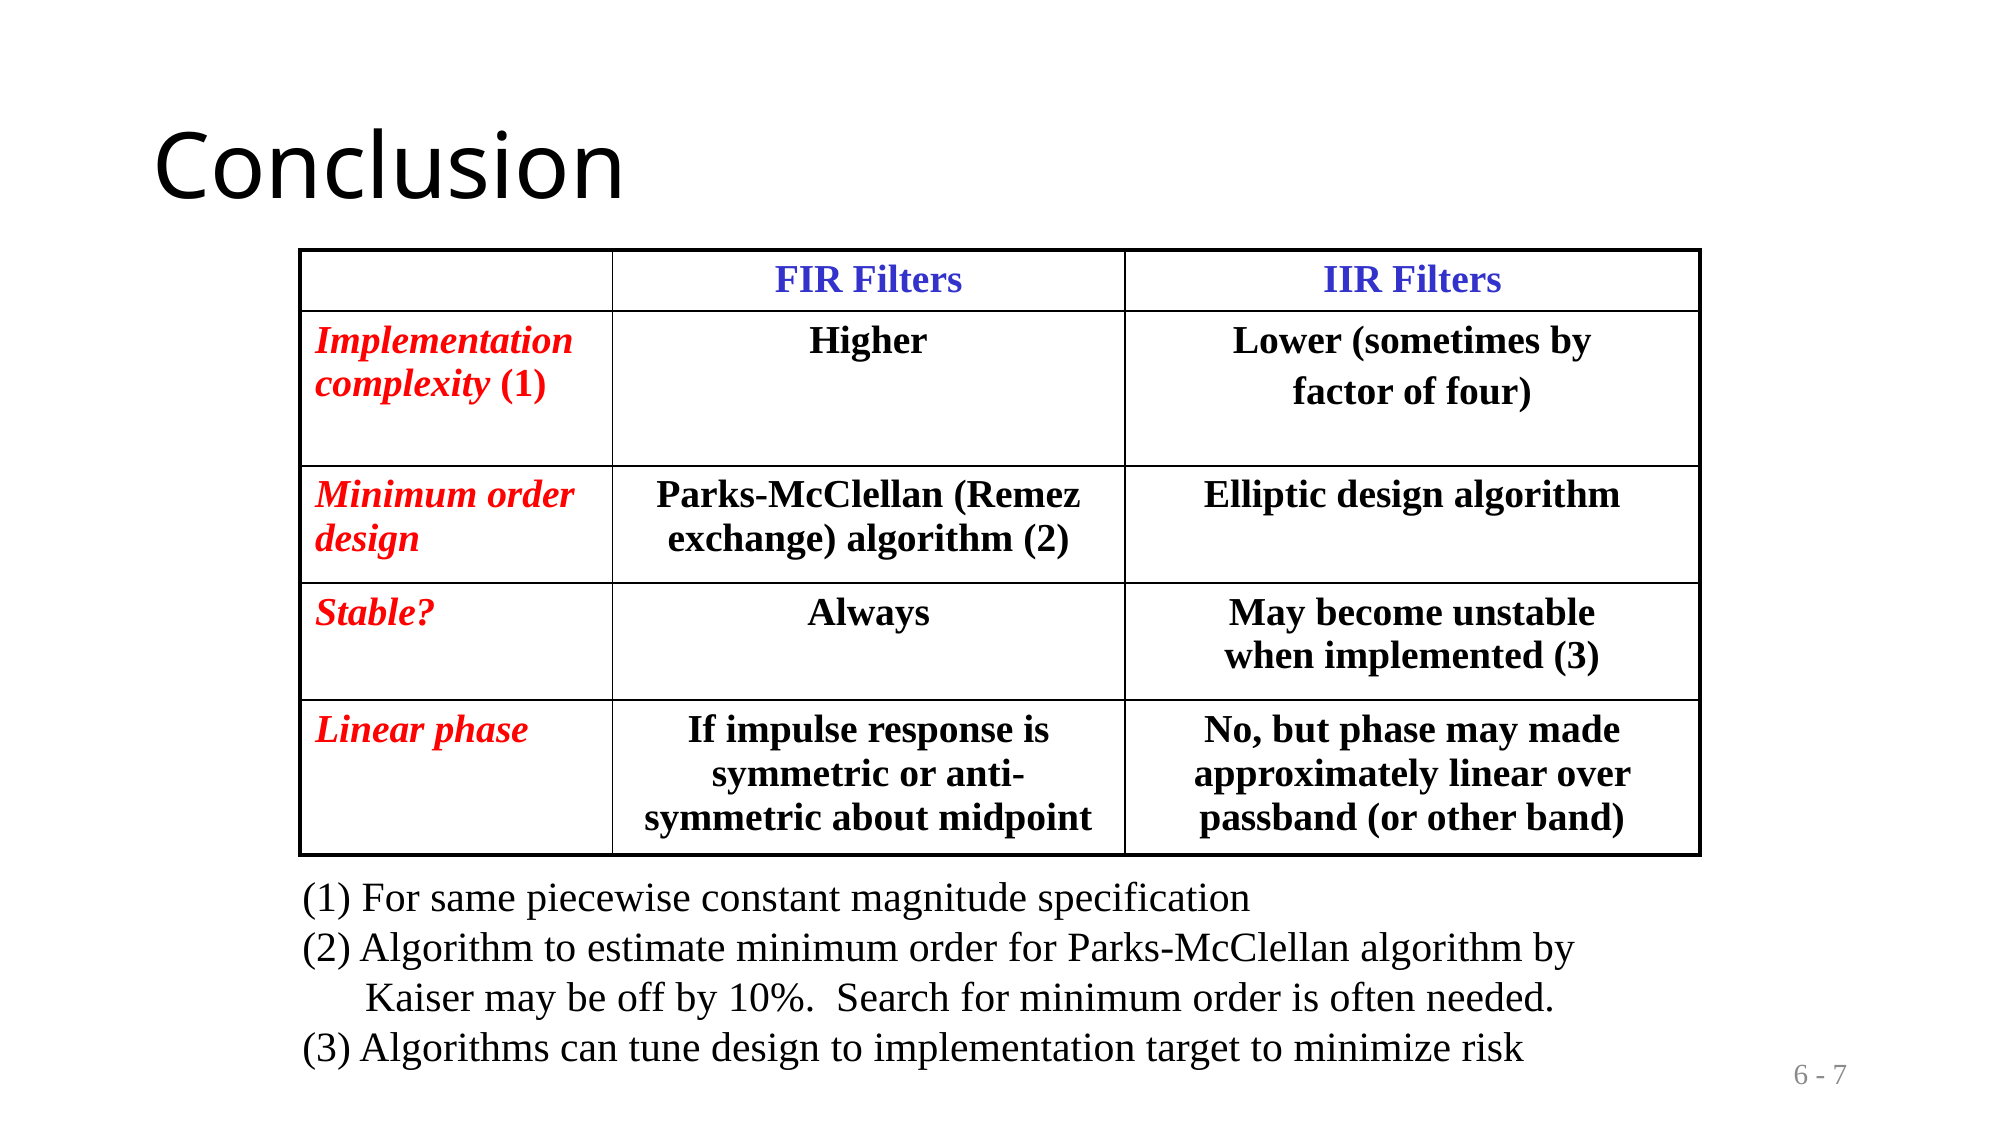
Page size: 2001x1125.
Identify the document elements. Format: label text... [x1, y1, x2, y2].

table_cell If impulse response is symmetric or anti-symmetric about midpoint [613, 701, 1124, 853]
table_cell Linear phase [302, 701, 612, 853]
table_cell Higher [613, 312, 1124, 465]
table_cell Parks-McClellan (Remez exchange) algorithm (2) [613, 467, 1124, 582]
table_header FIR Filters [613, 252, 1124, 310]
table_cell Elliptic design algorithm [1126, 467, 1698, 582]
table_cell Implementation complexity (1) [302, 312, 612, 465]
table_cell No, but phase may made approximately linear over passband (or other band) [1126, 701, 1698, 853]
table_header IIR Filters [1126, 252, 1698, 310]
table_cell Always [613, 584, 1124, 699]
table_cell Lower (sometimes by factor of four) [1126, 312, 1698, 465]
table_cell Minimum order design [302, 467, 612, 582]
title Conclusion [137, 59, 1863, 278]
table_cell Stable? [302, 584, 612, 699]
text_box (1) For same piecewise constant magnitude specification (2) Algorithm to estimate minimum order for Parks-McClellan algorithm by Kaiser may be off by 10%. Search for minimum order is often needed. (3) Algorithms can tune design to implementation target to minimize risk [287, 862, 1688, 1078]
table_header [302, 252, 612, 310]
table_cell May become unstable when implemented (3) [1126, 584, 1698, 699]
slide_number 6 - 7 [1412, 1042, 1863, 1103]
